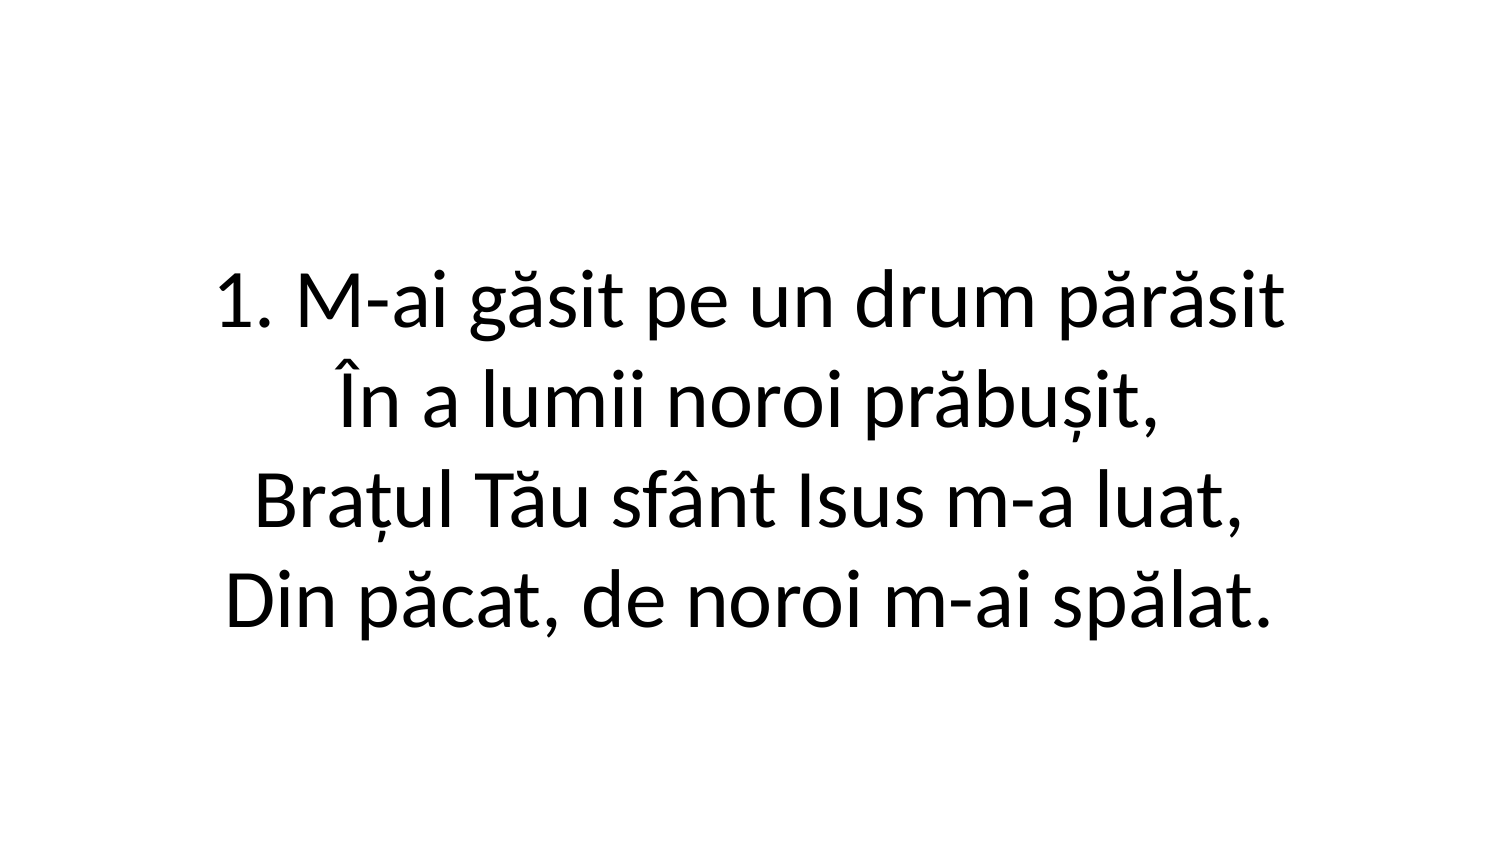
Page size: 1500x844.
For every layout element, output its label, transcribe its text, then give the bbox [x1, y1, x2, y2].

text_box 1. M-ai găsit pe un drum părăsit În a lumii noroi prăbușit, Brațul Tău sfânt Isus m-a luat, Din păcat, de noroi m-ai spălat. [197, 192, 1303, 652]
